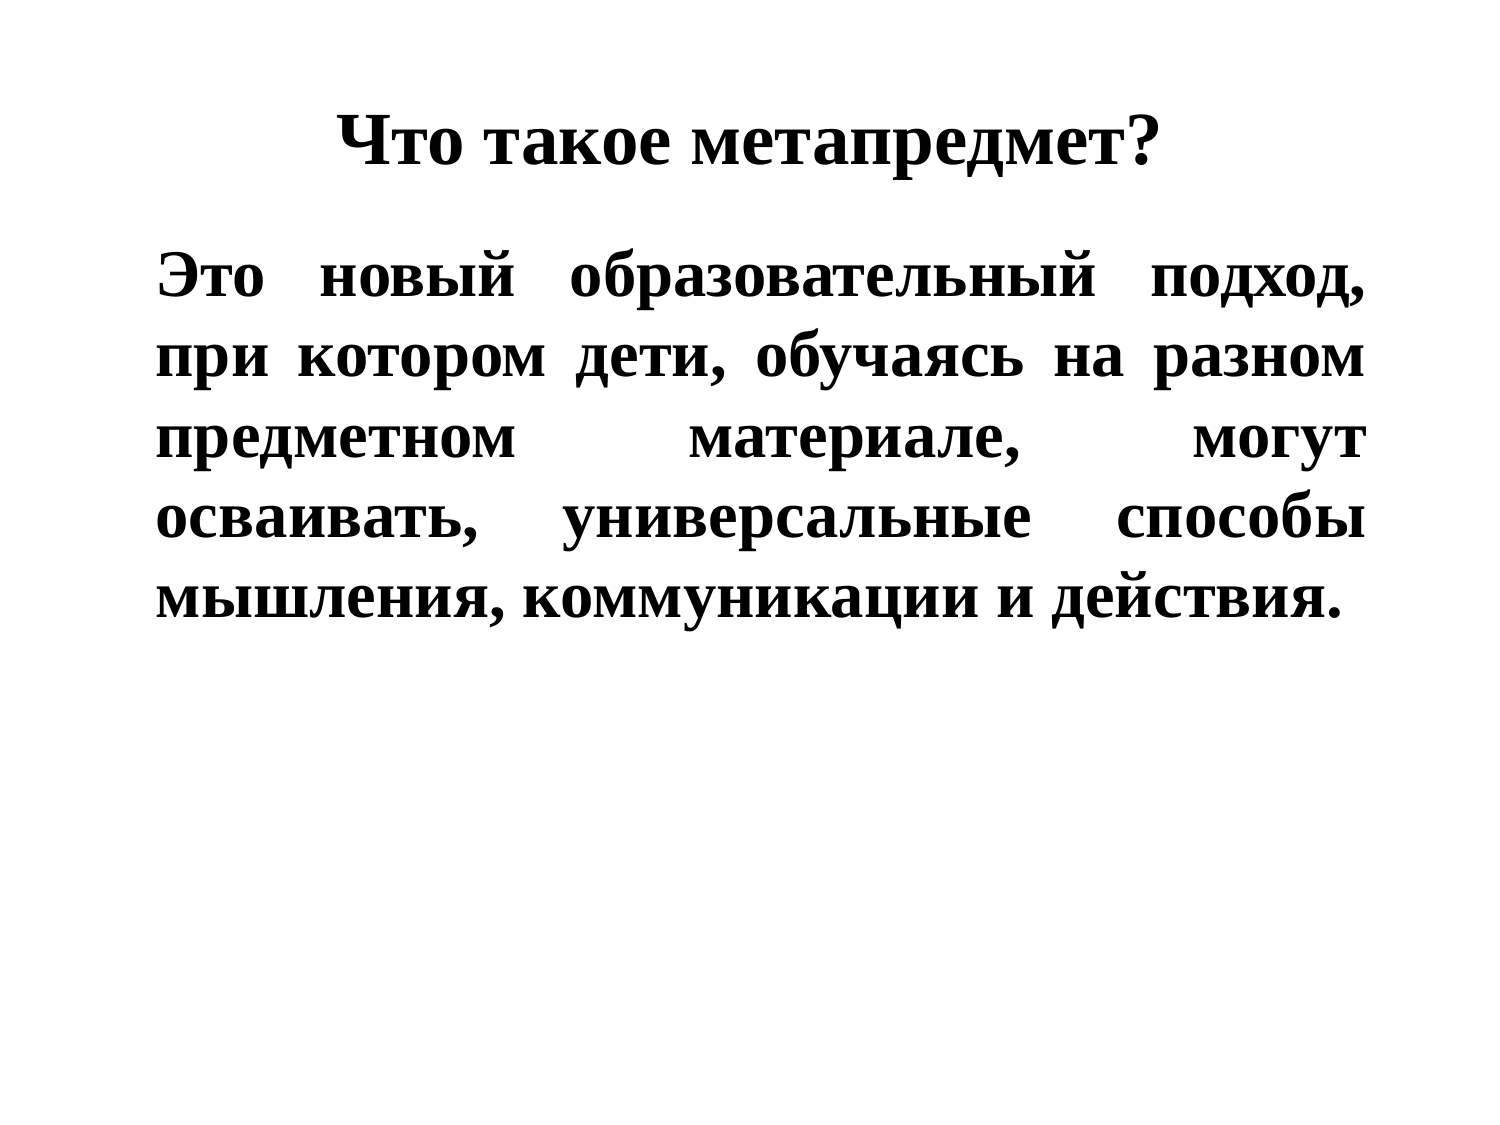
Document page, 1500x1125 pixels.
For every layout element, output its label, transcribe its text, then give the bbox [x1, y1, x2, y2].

title Что такое метапредмет? [112, 35, 1388, 235]
subtitle Это новый образовательный подход, при котором дети, обучаясь на разном предметном материале, могут осваивать, универсальные способы мышления, коммуникации и действия. [140, 222, 1383, 1067]
